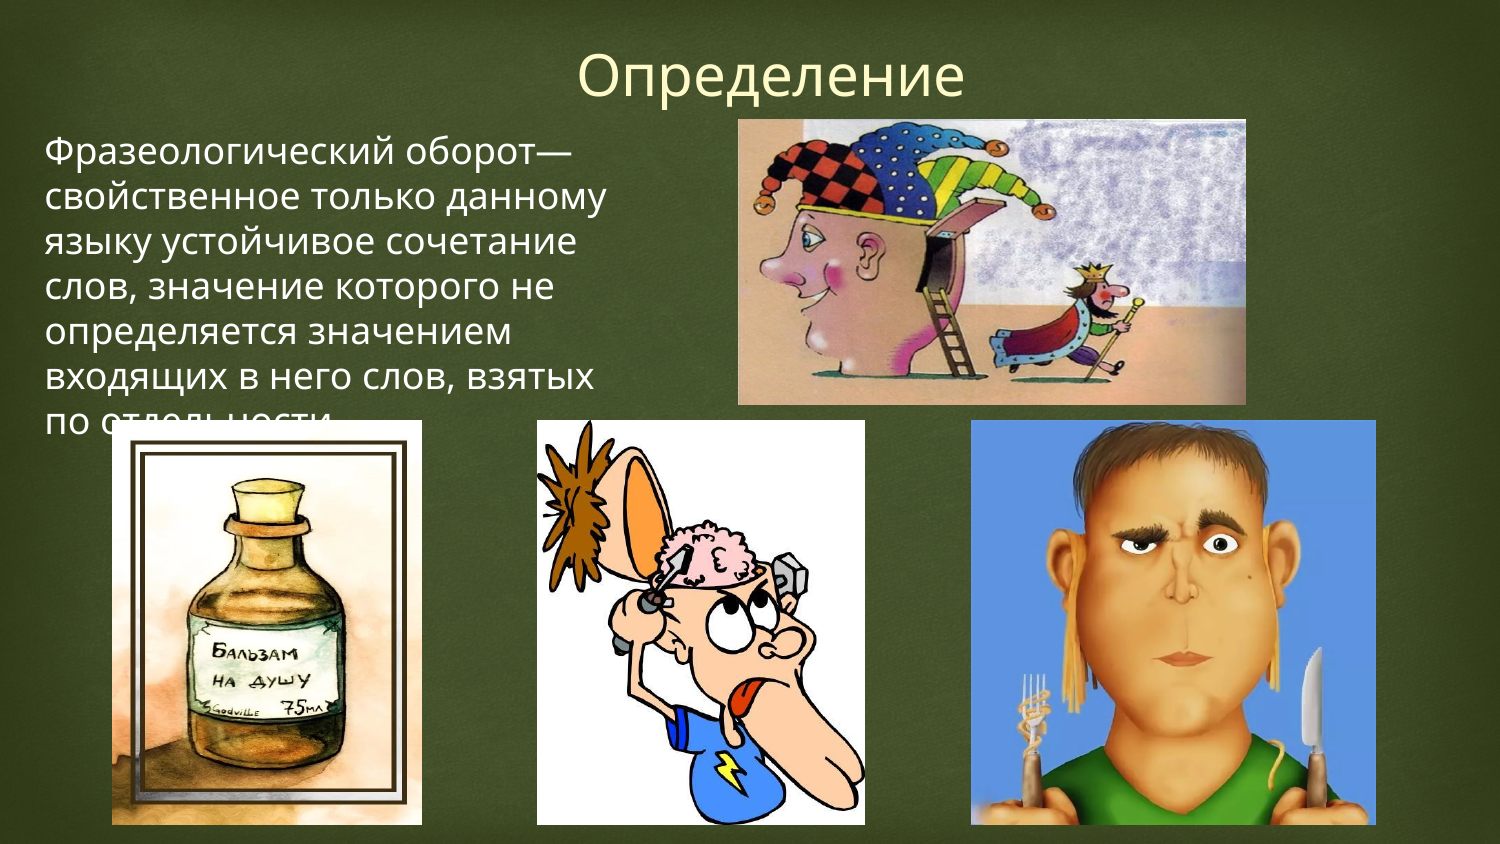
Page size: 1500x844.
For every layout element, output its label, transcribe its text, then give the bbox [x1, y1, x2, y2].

picture [971, 420, 1376, 825]
title Определение [561, 0, 1123, 116]
list Фразеологический оборот— свойственное только данному языку устойчивое сочетание слов, значение которого не определяется значением входящих в него слов, взятых по отдельности. [29, 119, 654, 430]
picture [111, 420, 423, 825]
picture [536, 420, 865, 825]
picture [737, 119, 1246, 406]
